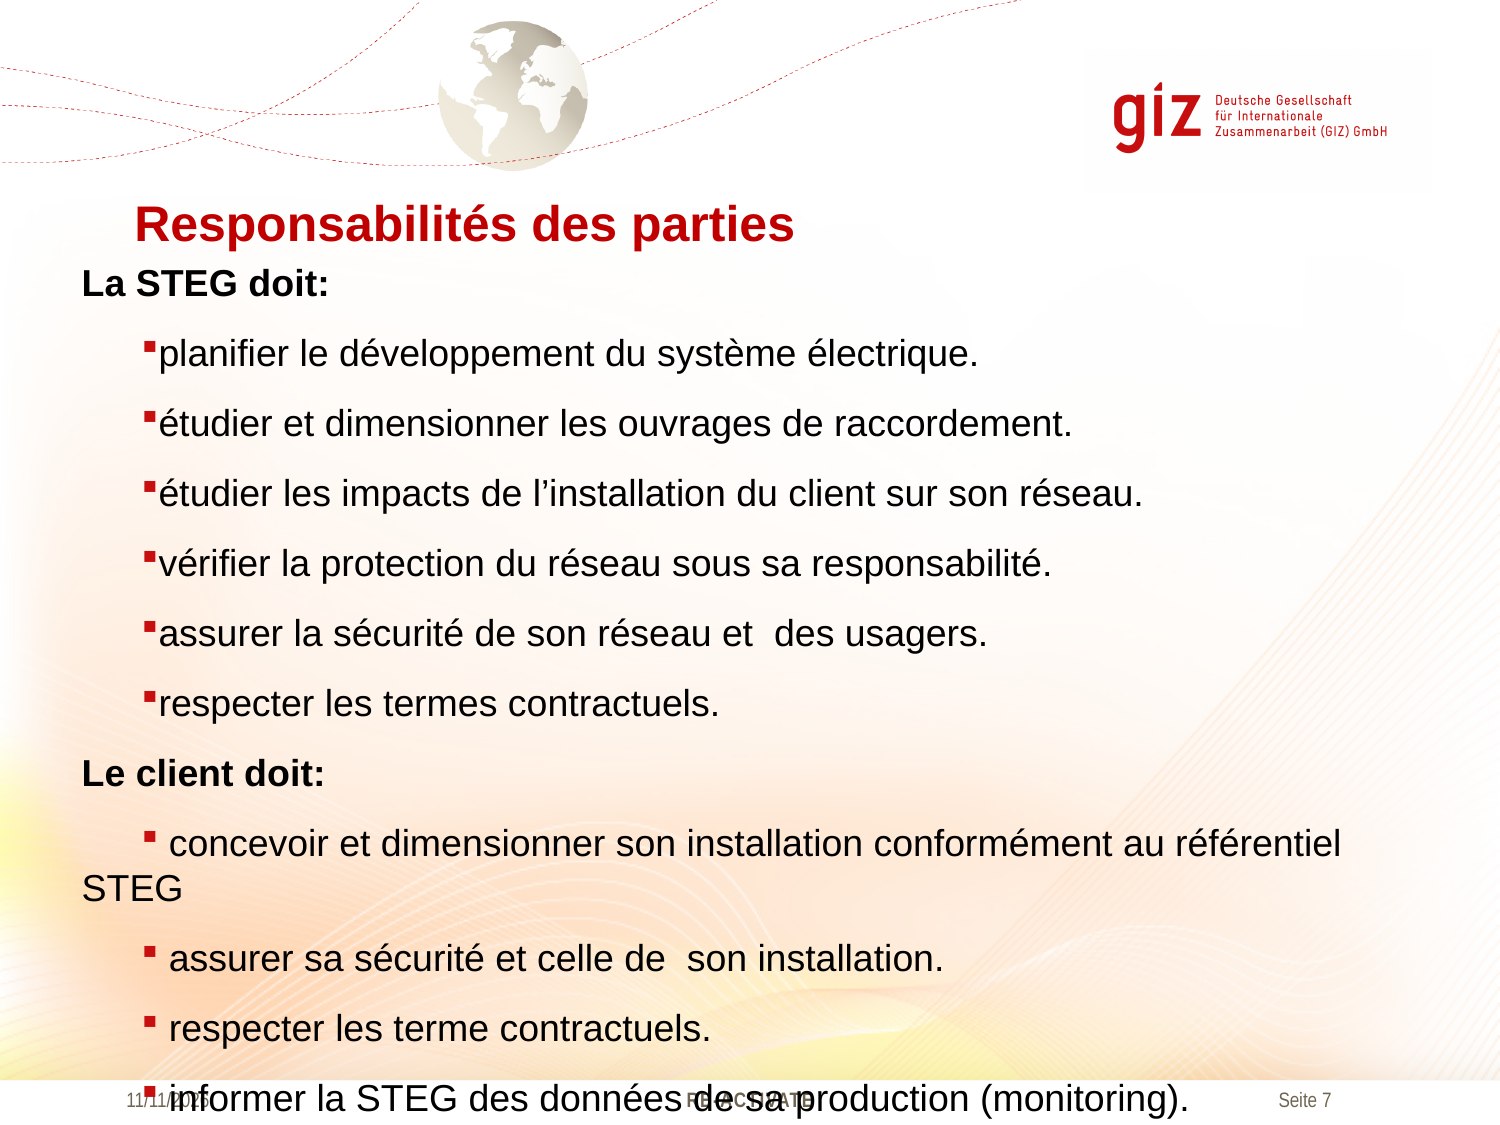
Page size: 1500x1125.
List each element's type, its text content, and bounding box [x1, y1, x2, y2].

footer RE-ACTIVATE [469, 1079, 1031, 1121]
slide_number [111, 1079, 325, 1121]
picture [0, 959, 1500, 1081]
list La STEG doit: planifier le développement du système électrique. étudier et dimensionner les ouvrages de raccordement. étudier les impacts de l’installation du client sur son réseau. vérifier la protection du réseau sous sa responsabilité. assurer la sécurité de son réseau et des usagers. respecter les termes contractuels. Le client doit: concevoir et dimensionner son installation conformément au référentiel STEG assurer sa sécurité et celle de son installation. respecter les terme contractuels. informer la STEG des données de sa production (monitoring). [66, 251, 1470, 986]
picture [0, 0, 1500, 194]
text_box Responsabilités des parties [119, 183, 1395, 286]
